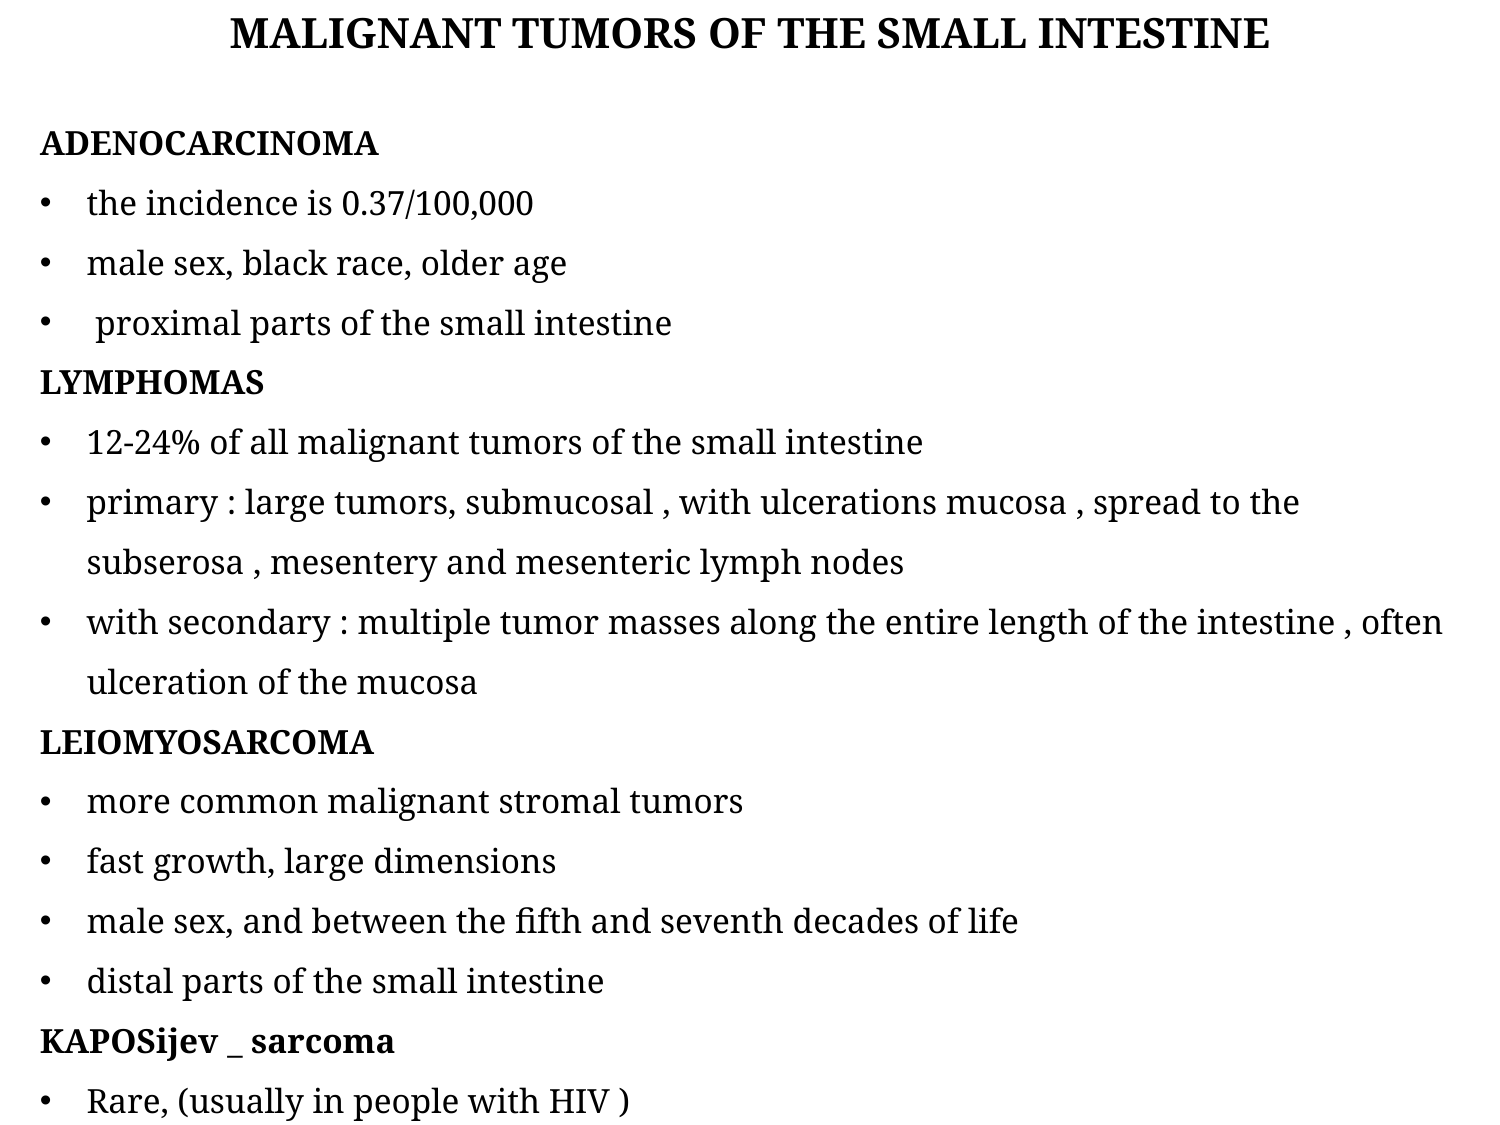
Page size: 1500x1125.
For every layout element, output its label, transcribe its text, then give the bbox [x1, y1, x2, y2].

text_box MALIGNANT TUMORS OF THE SMALL INTESTINE [0, 0, 1500, 63]
text_box ADENOCARCINOMA the incidence is 0.37/100,000 male sex, black race, older age proximal parts of the small intestine LYMPHOMAS 12-24% of all malignant tumors of the small intestine primary : large tumors, submucosal , with ulcerations mucosa , spread to the subserosa , mesentery and mesenteric lymph nodes with secondary : multiple tumor masses along the entire length of the intestine , often ulceration of the mucosa LEIOMYOSARCOMA more common malignant stromal tumors fast growth, large dimensions male sex, and between the fifth and seventh decades of life distal parts of the small intestine KAPOSijev _ sarcoma Rare, (usually in people with HIV ) [24, 94, 1475, 1125]
